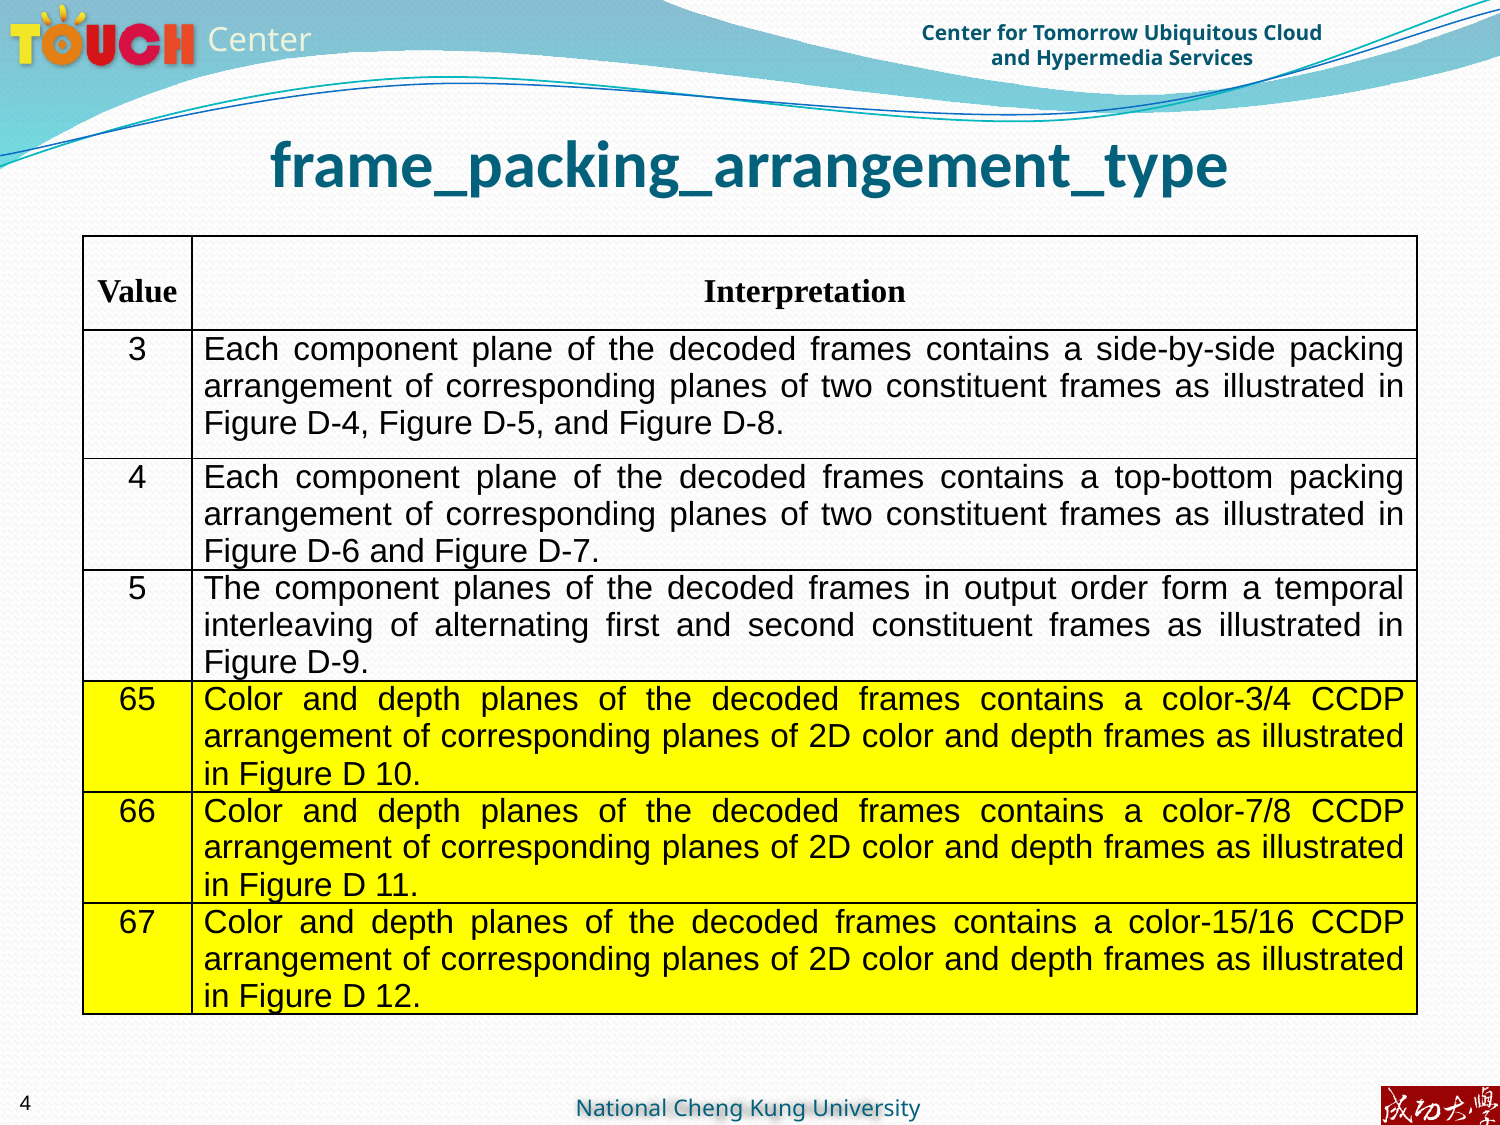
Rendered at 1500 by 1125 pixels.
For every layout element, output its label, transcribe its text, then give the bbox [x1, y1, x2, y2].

table_cell Color and depth planes of the decoded frames contains a color-7/8 CCDP arrangement of corresponding planes of 2D color and depth frames as illustrated in Figure D 11. [193, 793, 1416, 902]
table_cell The component planes of the decoded frames in output order form a temporal interleaving of alternating first and second constituent frames as illustrated in Figure D‑9. [193, 571, 1416, 680]
table_cell Color and depth planes of the decoded frames contains a color-15/16 CCDP arrangement of corresponding planes of 2D color and depth frames as illustrated in Figure D 12. [193, 904, 1416, 1013]
picture [5, 0, 201, 73]
table_cell 66 [84, 793, 191, 902]
table_header Interpretation [193, 237, 1416, 329]
table_cell Each component plane of the decoded frames contains a top-bottom packing arrangement of corresponding planes of two constituent frames as illustrated in Figure D‑6 and Figure D‑7. [193, 459, 1416, 569]
title frame_packing_arrangement_type [74, 113, 1426, 266]
table_cell 67 [84, 904, 191, 1013]
table_header Value [84, 237, 191, 329]
table_cell Color and depth planes of the decoded frames contains a color-3/4 CCDP arrangement of corresponding planes of 2D color and depth frames as illustrated in Figure D 10. [193, 682, 1416, 791]
table_cell Each component plane of the decoded frames contains a side-by-side packing arrangement of corresponding planes of two constituent frames as illustrated in Figure D‑4, Figure D‑5, and Figure D‑8. [193, 331, 1416, 458]
table_cell 3 [84, 331, 191, 458]
picture [1381, 1086, 1500, 1125]
table_cell 4 [84, 459, 191, 569]
table_cell 65 [84, 682, 191, 791]
table_cell 5 [84, 571, 191, 680]
